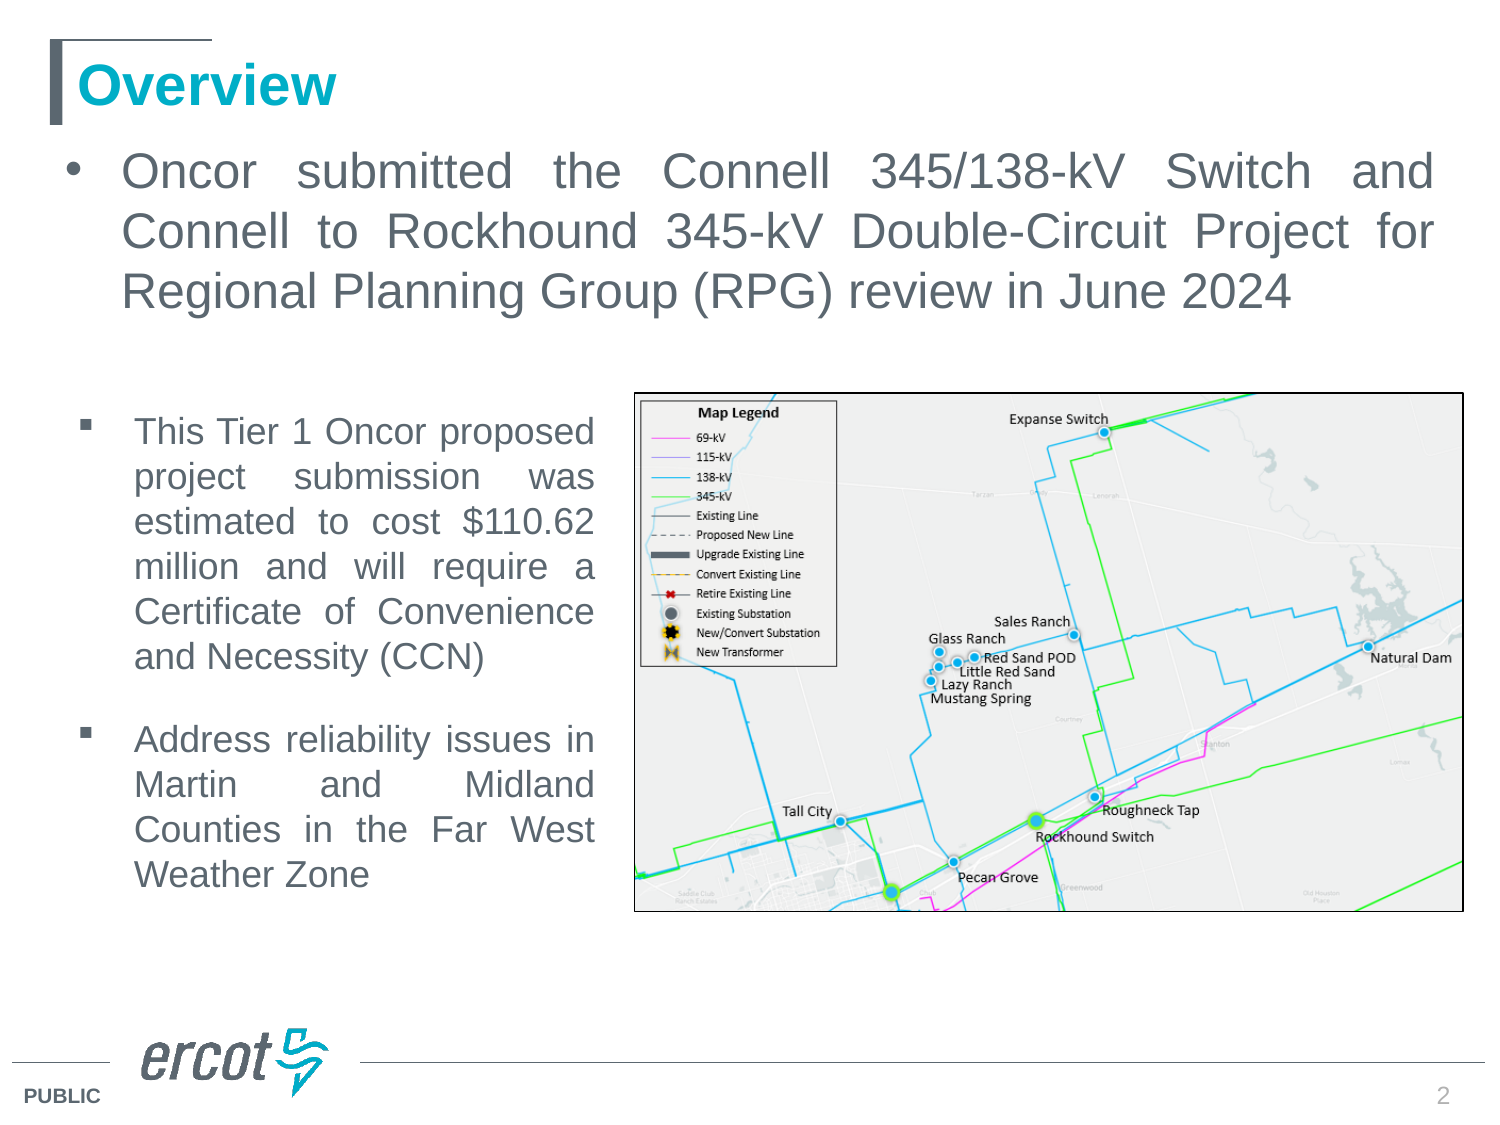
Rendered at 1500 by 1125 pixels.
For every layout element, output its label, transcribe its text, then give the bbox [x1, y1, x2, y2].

slide_number 2 [1400, 1076, 1488, 1113]
title Overview [62, 39, 1450, 125]
picture [634, 393, 1463, 911]
picture [137, 1024, 332, 1100]
list Oncor submitted the Connell 345/138-kV Switch and Connell to Rockhound 345-kV Double-Circuit Project for Regional Planning Group (RPG) review in June 2024 [50, 131, 1450, 994]
text_box This Tier 1 Oncor proposed project submission was estimated to cost $110.62 million and will require a Certificate of Convenience and Necessity (CCN) Address reliability issues in Martin and Midland Counties in the Far West Weather Zone [62, 400, 611, 911]
